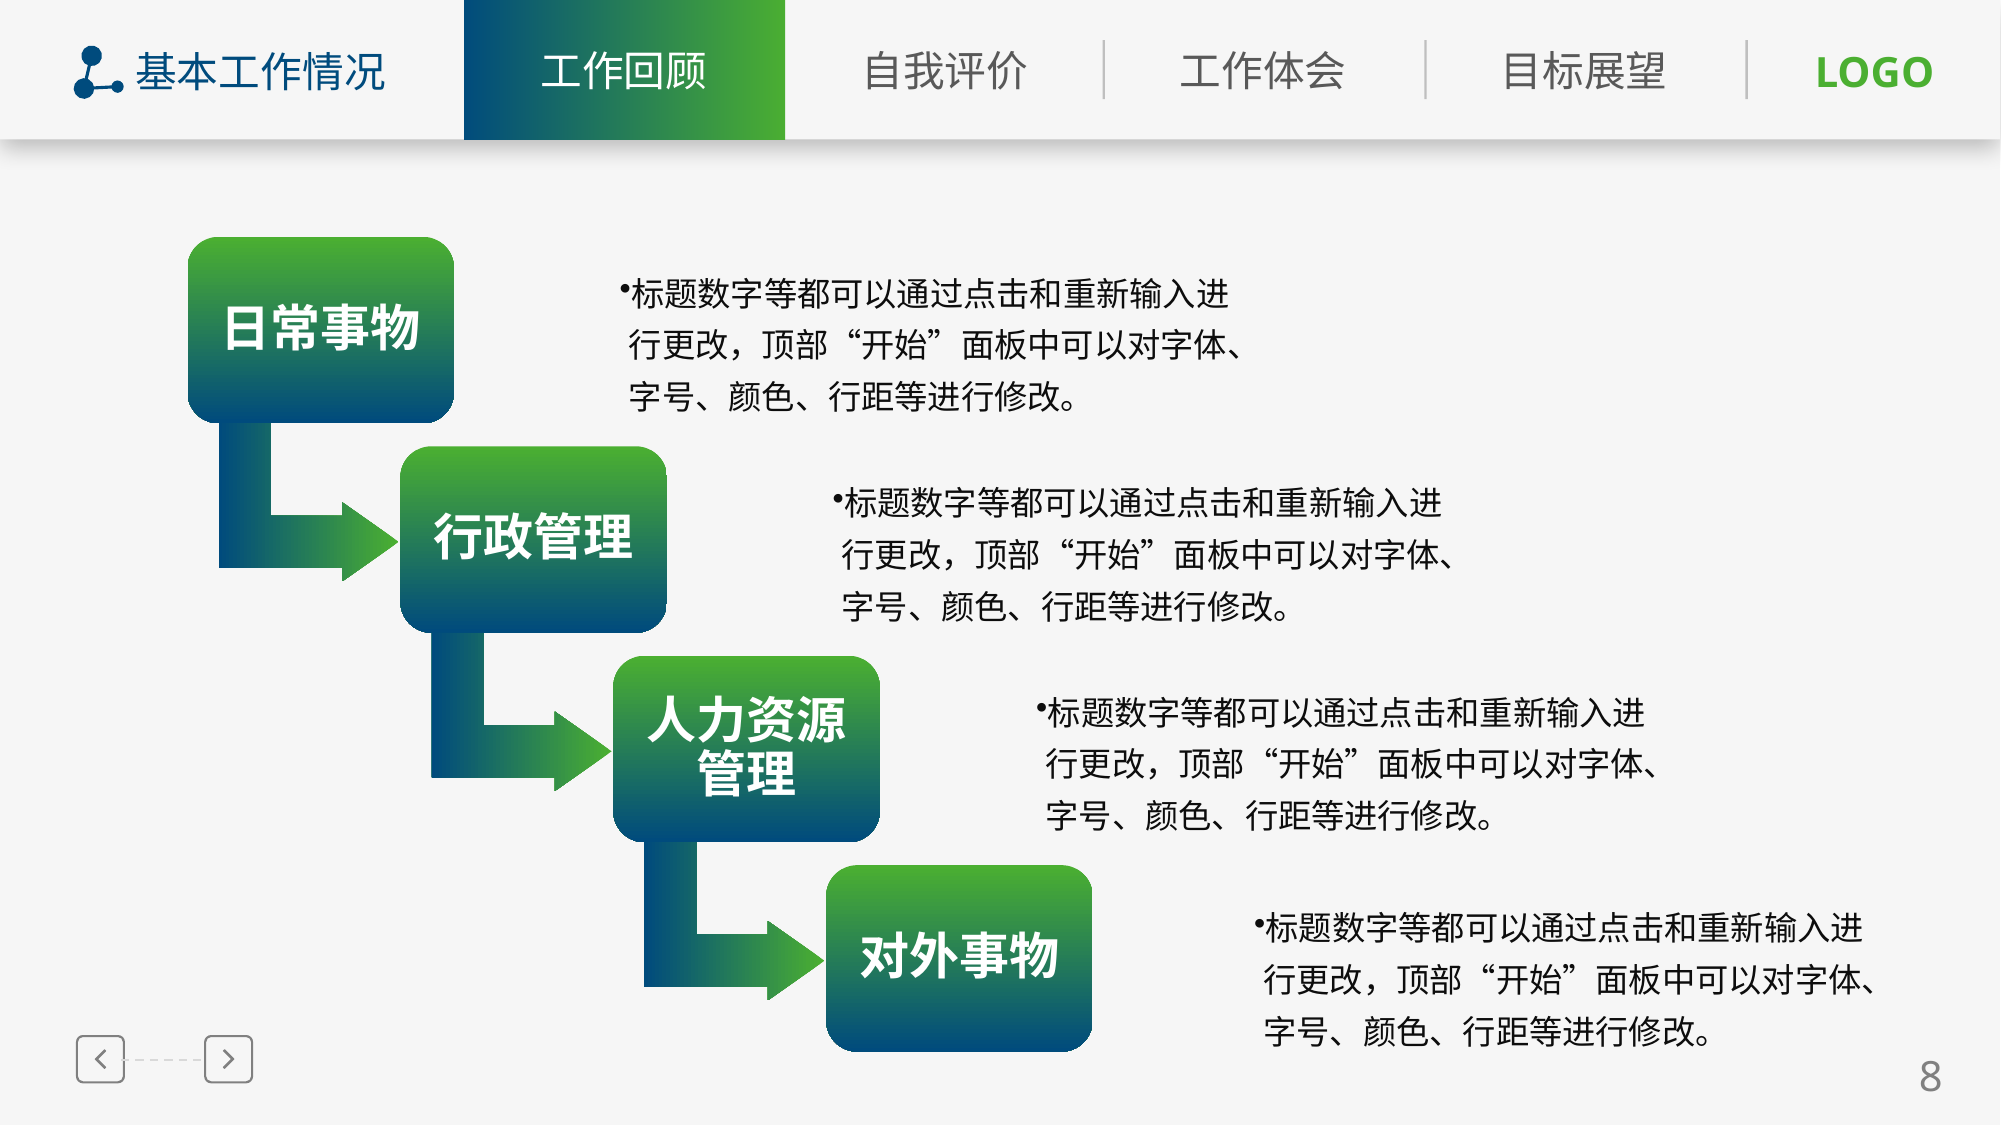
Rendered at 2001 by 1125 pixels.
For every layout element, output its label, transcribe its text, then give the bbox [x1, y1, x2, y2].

text_box 对外事物 [824, 863, 1095, 1054]
text_box 人力资源管理 [611, 653, 882, 845]
text_box 行政管理 [398, 444, 669, 635]
text_box 标题数字等都可以通过点击和重新输入进行更改，顶部“开始”面板中可以对字体、字号、颜色、行距等进行修改。 [1247, 889, 1884, 1041]
text_box [429, 635, 611, 793]
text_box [80, 38, 473, 105]
text_box 标题数字等都可以通过点击和重新输入进行更改，顶部“开始”面板中可以对字体、字号、颜色、行距等进行修改。 [1029, 673, 1666, 825]
text_box [216, 426, 398, 584]
text_box 标题数字等都可以通过点击和重新输入进行更改，顶部“开始”面板中可以对字体、字号、颜色、行距等进行修改。 [613, 254, 1249, 406]
text_box [642, 845, 824, 1003]
text_box 日常事物 [185, 234, 457, 426]
text_box 标题数字等都可以通过点击和重新输入进行更改，顶部“开始”面板中可以对字体、字号、颜色、行距等进行修改。 [826, 463, 1462, 615]
